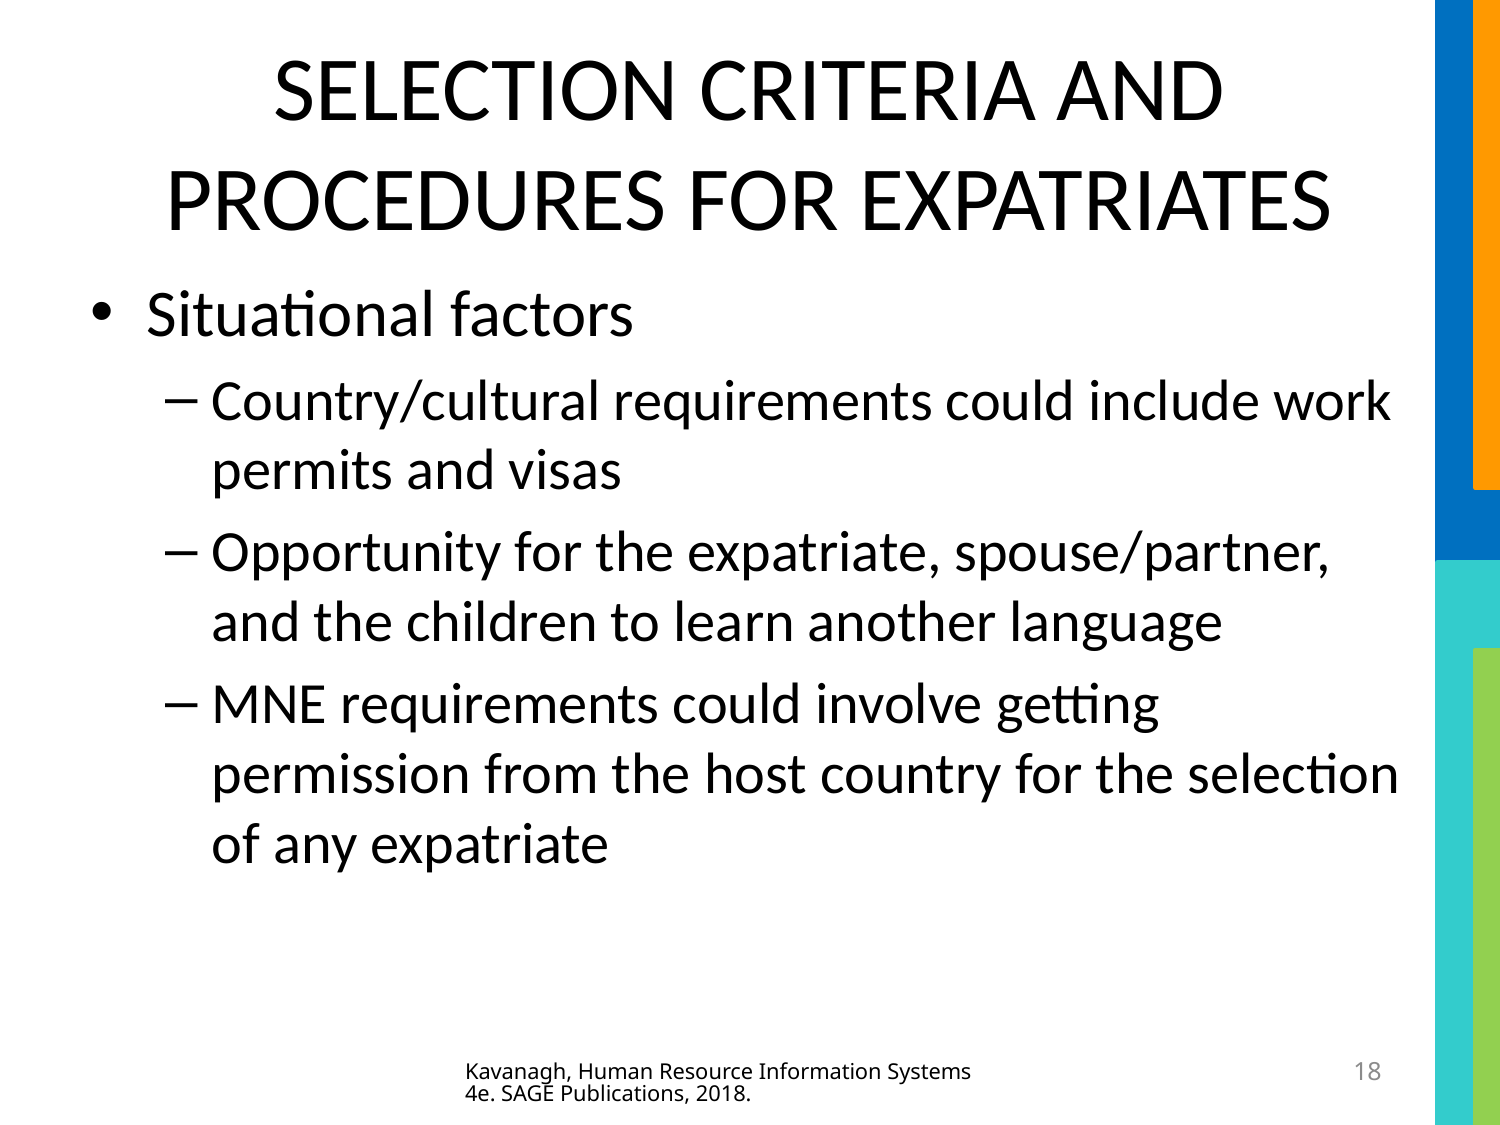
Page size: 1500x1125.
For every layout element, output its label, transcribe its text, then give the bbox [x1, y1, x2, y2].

slide_number 18 [1059, 1042, 1397, 1103]
list Situational factors Country/cultural requirements could include work permits and visas Opportunity for the expatriate, spouse/partner, and the children to learn another language MNE requirements could involve getting permission from the host country for the selection of any expatriate [75, 262, 1425, 1005]
title SELECTION CRITERIA AND PROCEDURES FOR EXPATRIATES [75, 45, 1425, 233]
footer Kavanagh, Human Resource Information Systems 4e. SAGE Publications, 2018. [450, 1042, 1004, 1103]
